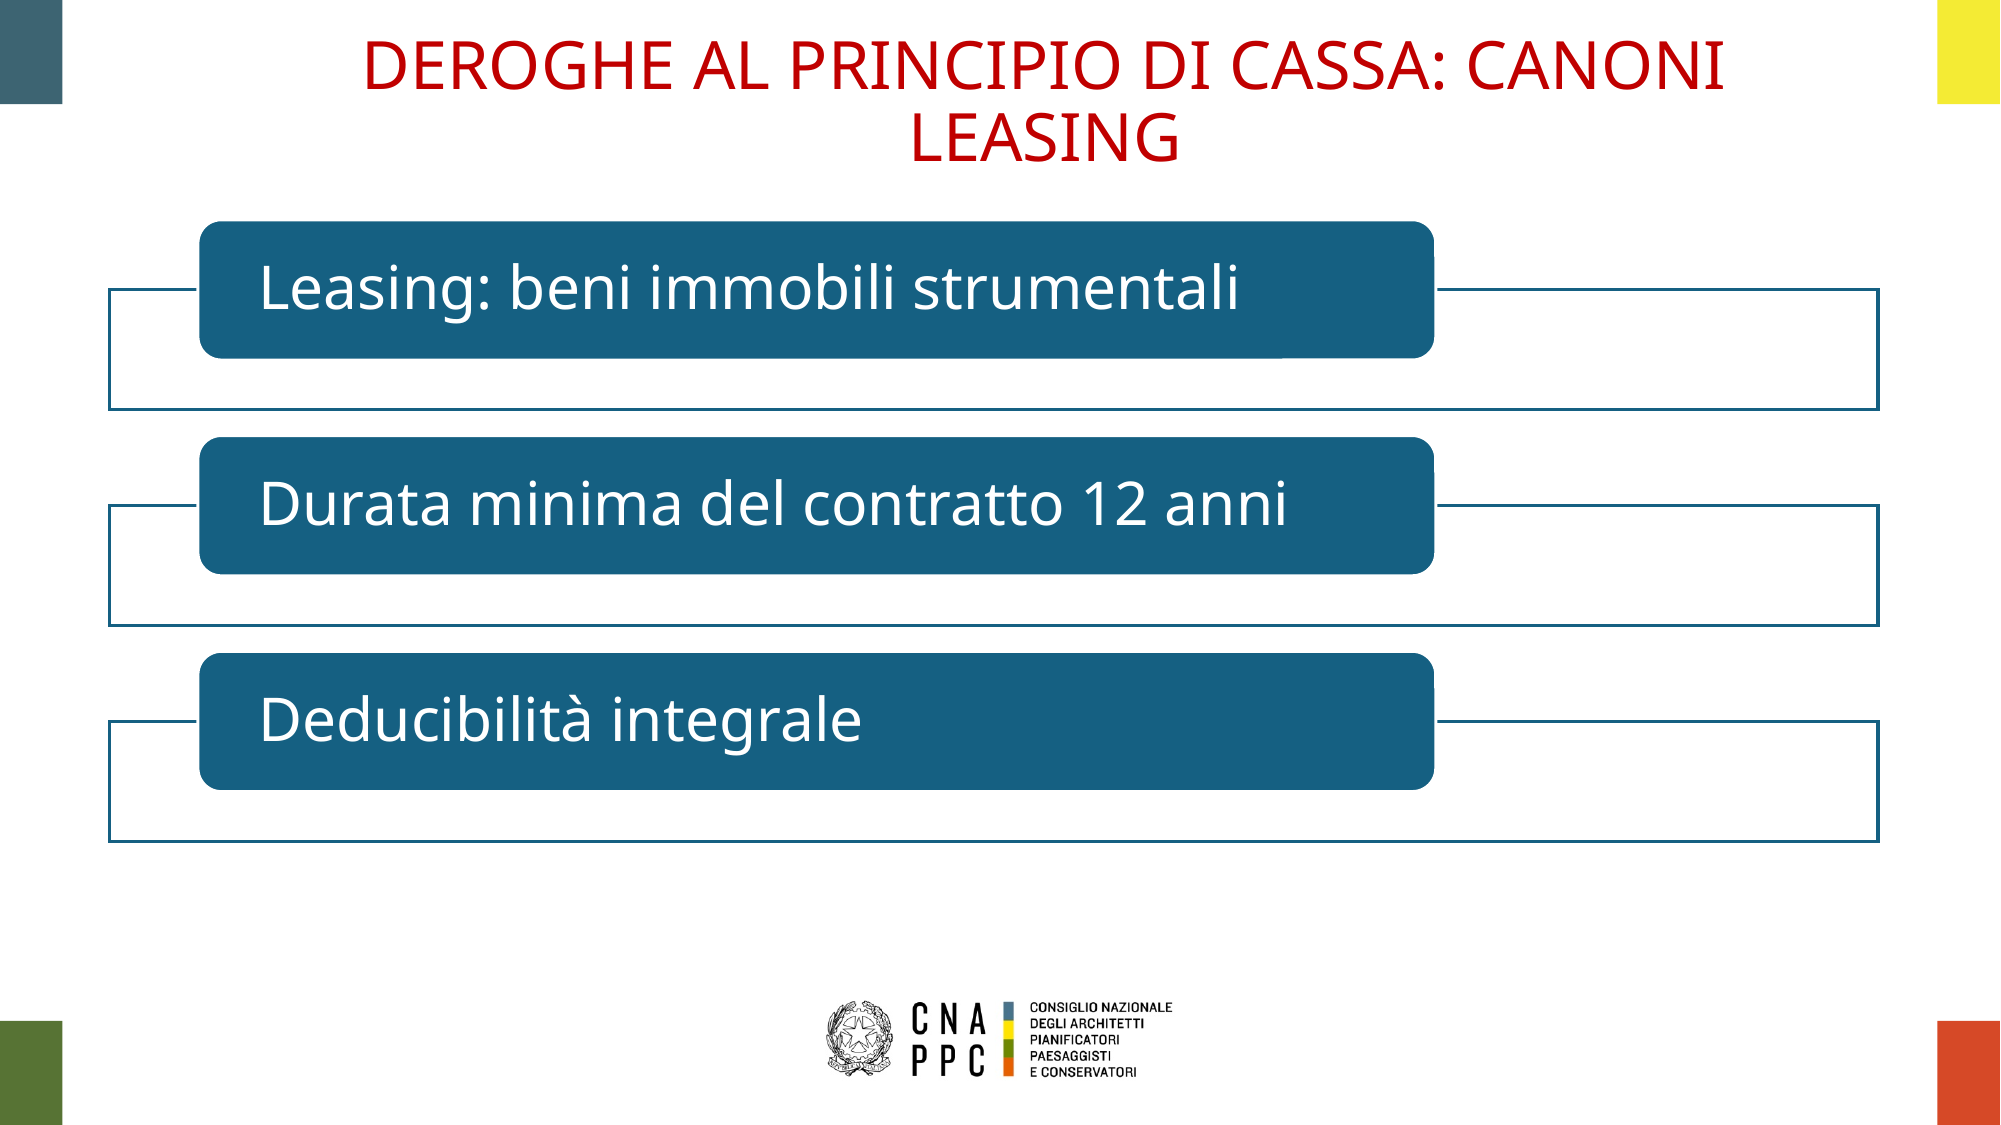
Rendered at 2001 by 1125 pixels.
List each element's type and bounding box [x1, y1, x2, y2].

text_box [0, 0, 2000, 1125]
